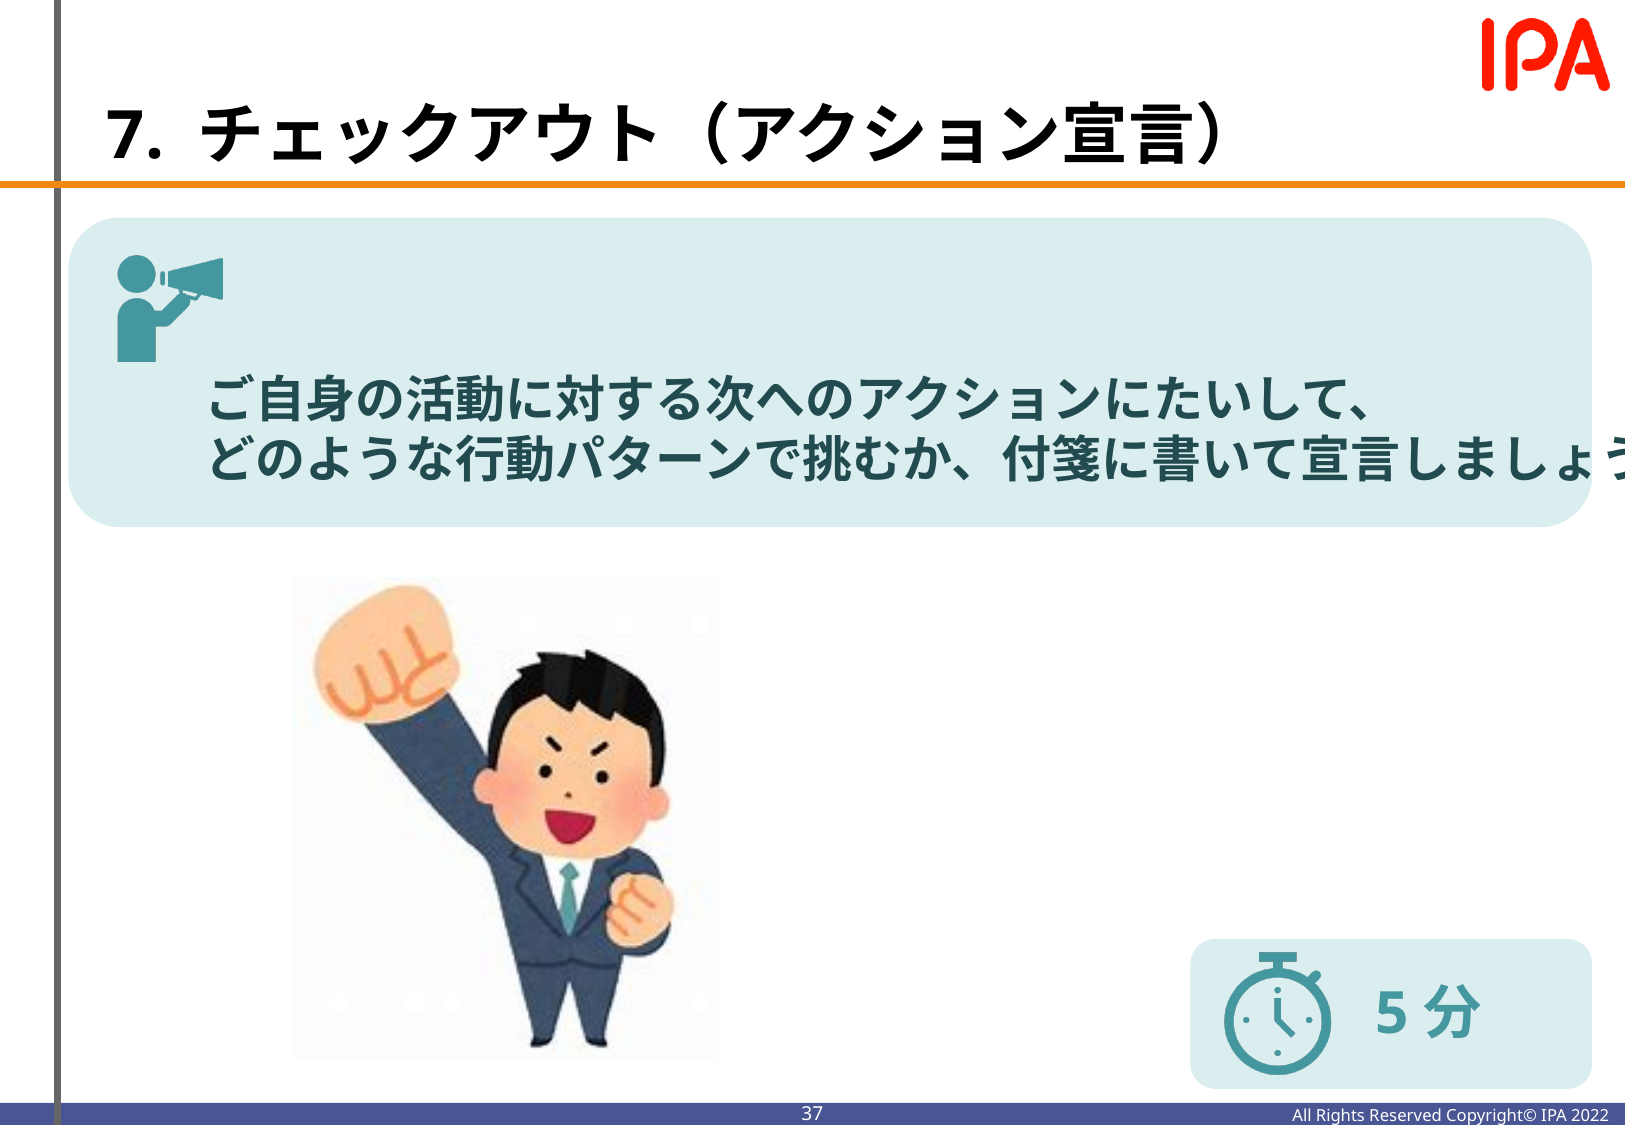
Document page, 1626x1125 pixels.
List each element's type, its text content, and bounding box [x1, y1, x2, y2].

text_box 36 [756, 1094, 869, 1125]
text_box [1353, 938, 1593, 1089]
picture [93, 233, 245, 385]
text_box 5分 [1360, 967, 1511, 1097]
text_box [1190, 948, 1196, 1080]
picture [292, 577, 719, 1061]
text_box ご自身の活動に対する次へのアクションにたいして、 どのような行動パターンで挑むか、付箋に書いて宣言しましょう！ [190, 359, 341, 510]
text_box All Rights Reserved Copyright© IPA 2022 [1225, 1097, 1625, 1125]
picture [1482, 18, 1610, 91]
picture [1201, 938, 1353, 1090]
text_box [68, 217, 1593, 528]
text_box 7. チェックアウト（アクション宣言） [91, 84, 529, 167]
